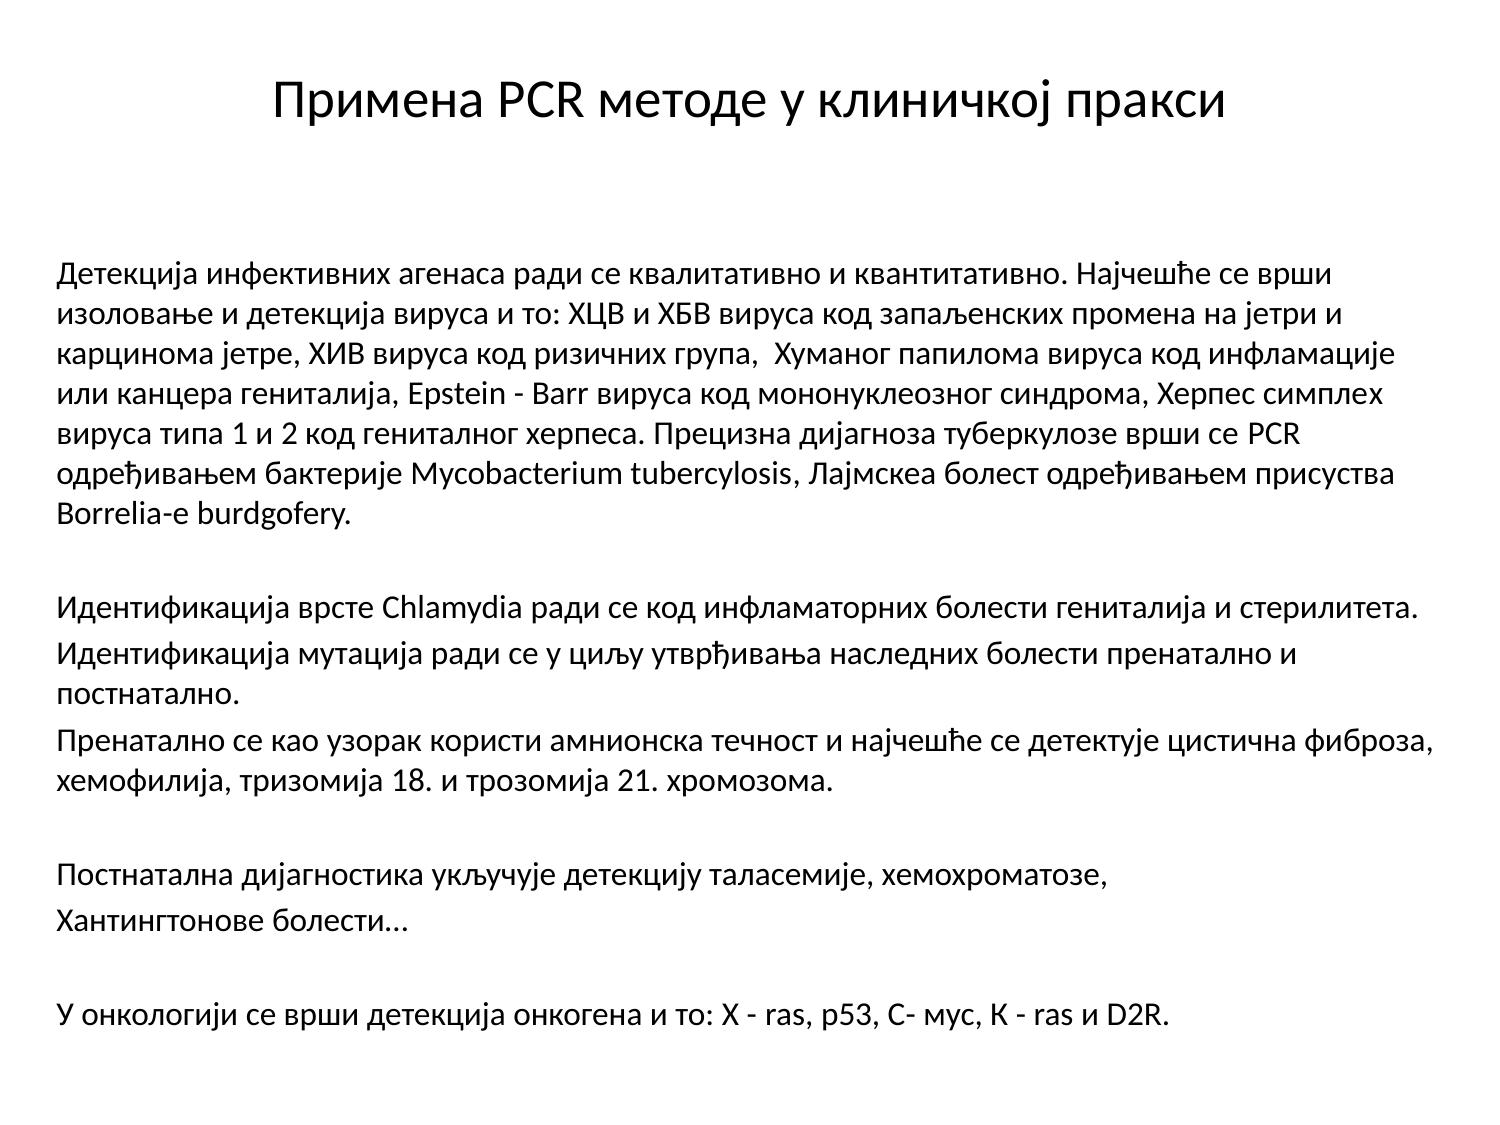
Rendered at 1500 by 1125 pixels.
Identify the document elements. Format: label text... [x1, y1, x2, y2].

subtitle Детекција инфективних агенаса ради се квалитативно и квантитативно. Најчешће се врши изоловање и детекција вируса и то: ХЦВ и ХБВ вируса код запаљенских промена на јетри и карцинома јетре, ХИВ вируса код ризичних група, Хуманог папилома вируса код инфламације или канцера гениталија, Epstein - Barr вируса код мононуклеозног синдрома, Херпес симплеx вируса типа 1 и 2 код гениталног херпеса. Прецизна дијагноза туберкулозе врши се PCR одређивањем бактерије Мycobacterium tubercylosis, Лајмскеa болест одређивањем присуства Borrelia-е burdgofery. Идентификација врсте Chlamydia ради се код инфламаторних болести гениталија и стерилитета. Идентификација мутација ради се у циљу утврђивања наследних болести пренатално и постнатално. Пренатално се као узорак користи амнионска течност и најчешће се детектује цистична фиброза, хемофилија, тризомија 18. и трозомија 21. хромозома. Постнатална дијагностика укључује детекцију таласемије, хемохроматозе, Хантингтонове болести… У онкологији се врши детекција онкогена и то: Х - ras, p53, C- мyc, К - ras и D2R. [41, 243, 1459, 1094]
title Примена PCR методе у клиничкој пракси [112, 54, 1388, 138]
